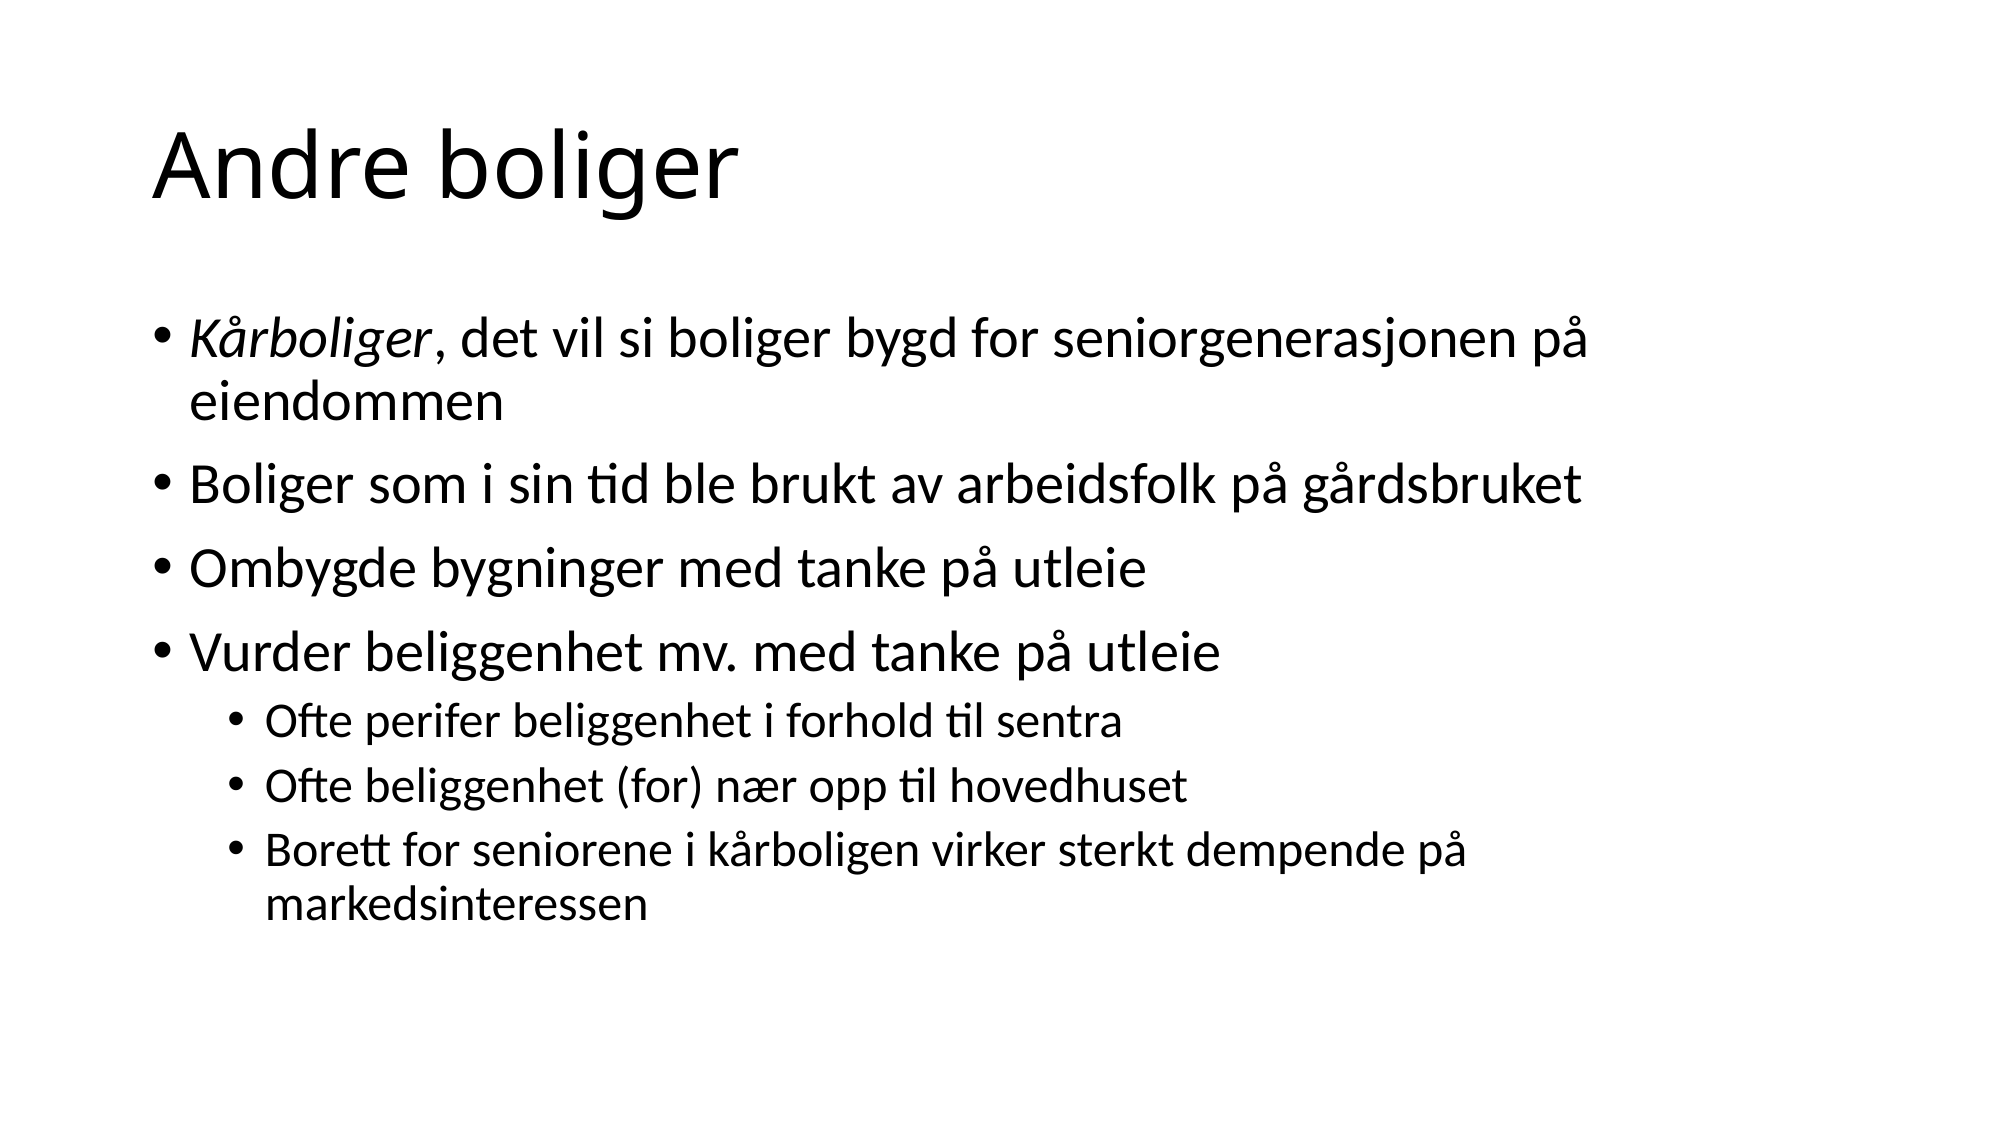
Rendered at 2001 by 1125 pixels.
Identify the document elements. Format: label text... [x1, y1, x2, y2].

title Andre boliger [137, 59, 1863, 278]
list Kårboliger, det vil si boliger bygd for seniorgenerasjonen på eiendommen Boliger som i sin tid ble brukt av arbeidsfolk på gårdsbruket Ombygde bygninger med tanke på utleie Vurder beliggenhet mv. med tanke på utleie Ofte perifer beliggenhet i forhold til sentra Ofte beliggenhet (for) nær opp til hovedhuset Borett for seniorene i kårboligen virker sterkt dempende på markedsinteressen [137, 299, 1863, 1014]
